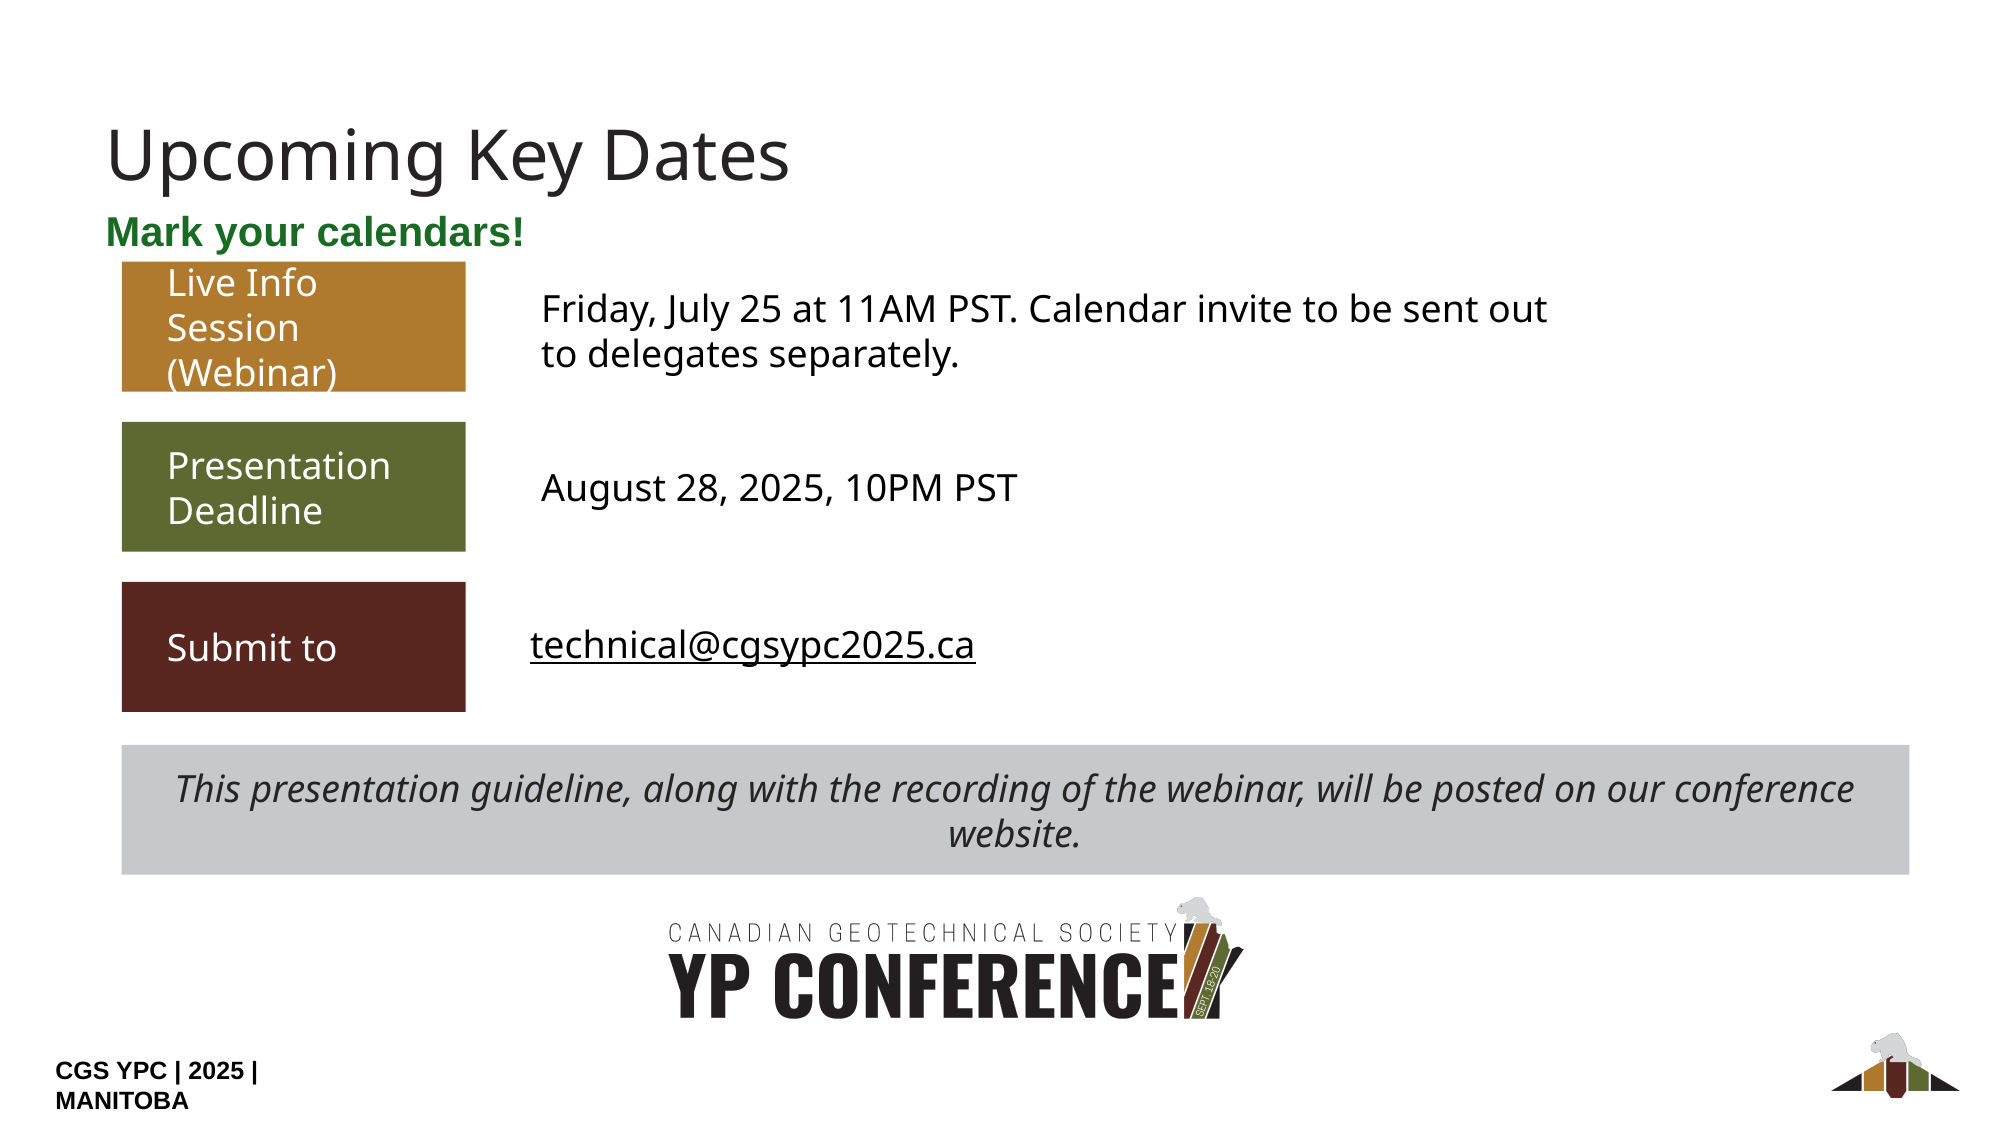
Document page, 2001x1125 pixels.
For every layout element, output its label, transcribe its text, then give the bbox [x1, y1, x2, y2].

list Mark your calendars! [90, 197, 1910, 252]
title Upcoming Key Dates [90, 118, 1910, 197]
text_box Friday, July 25 at 11AM PST. Calendar invite to be sent out to delegates separately. [526, 277, 1566, 383]
text_box technical@cgsypc2025.ca [514, 613, 1370, 680]
picture [1831, 1033, 1960, 1098]
text_box Live Info Session (Webinar) [121, 261, 466, 392]
text_box Submit to [121, 581, 466, 712]
text_box August 28, 2025, 10PM PST [526, 456, 1381, 517]
text_box This presentation guideline, along with the recording of the webinar, will be posted on our conference website. [121, 744, 1910, 875]
text_box Presentation Deadline [121, 421, 466, 552]
picture [641, 883, 1267, 1036]
